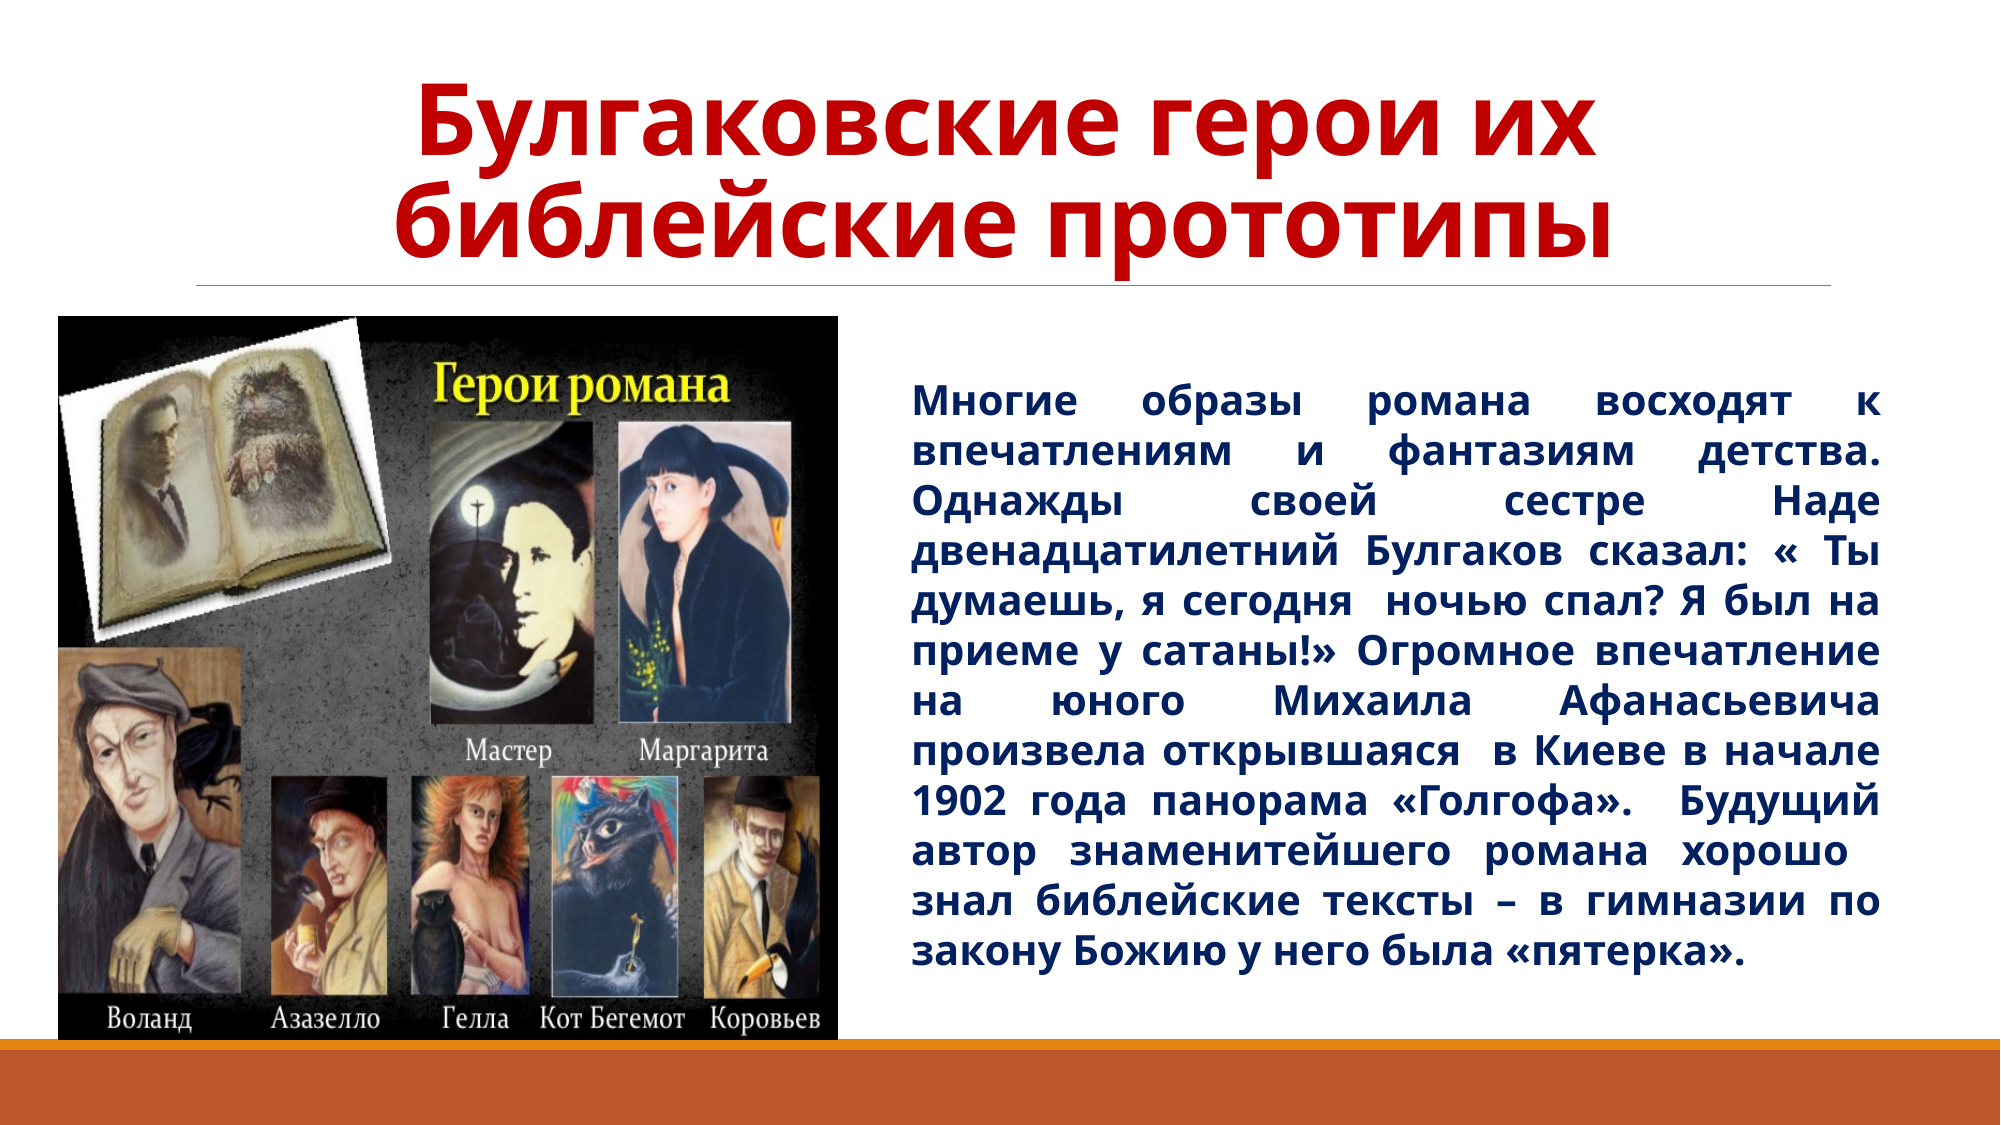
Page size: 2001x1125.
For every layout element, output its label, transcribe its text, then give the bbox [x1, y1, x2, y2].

text_box Многие образы романа восходят к впечатлениям и фантазиям детства. Однажды своей сестре Наде двенадцатилетний Булгаков сказал: « Ты думаешь, я сегодня ночью спал? Я был на приеме у сатаны!» Огромное впечатление на юного Михаила Афанасьевича произвела открывшаяся в Киеве в начале 1902 года панорама «Голгофа». Будущий автор знаменитейшего романа хорошо знал библейские тексты – в гимназии по закону Божию у него была «пятерка». [896, 366, 1897, 982]
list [57, 315, 838, 1040]
title Булгаковские герои их библейские прототипы [180, 47, 1830, 285]
